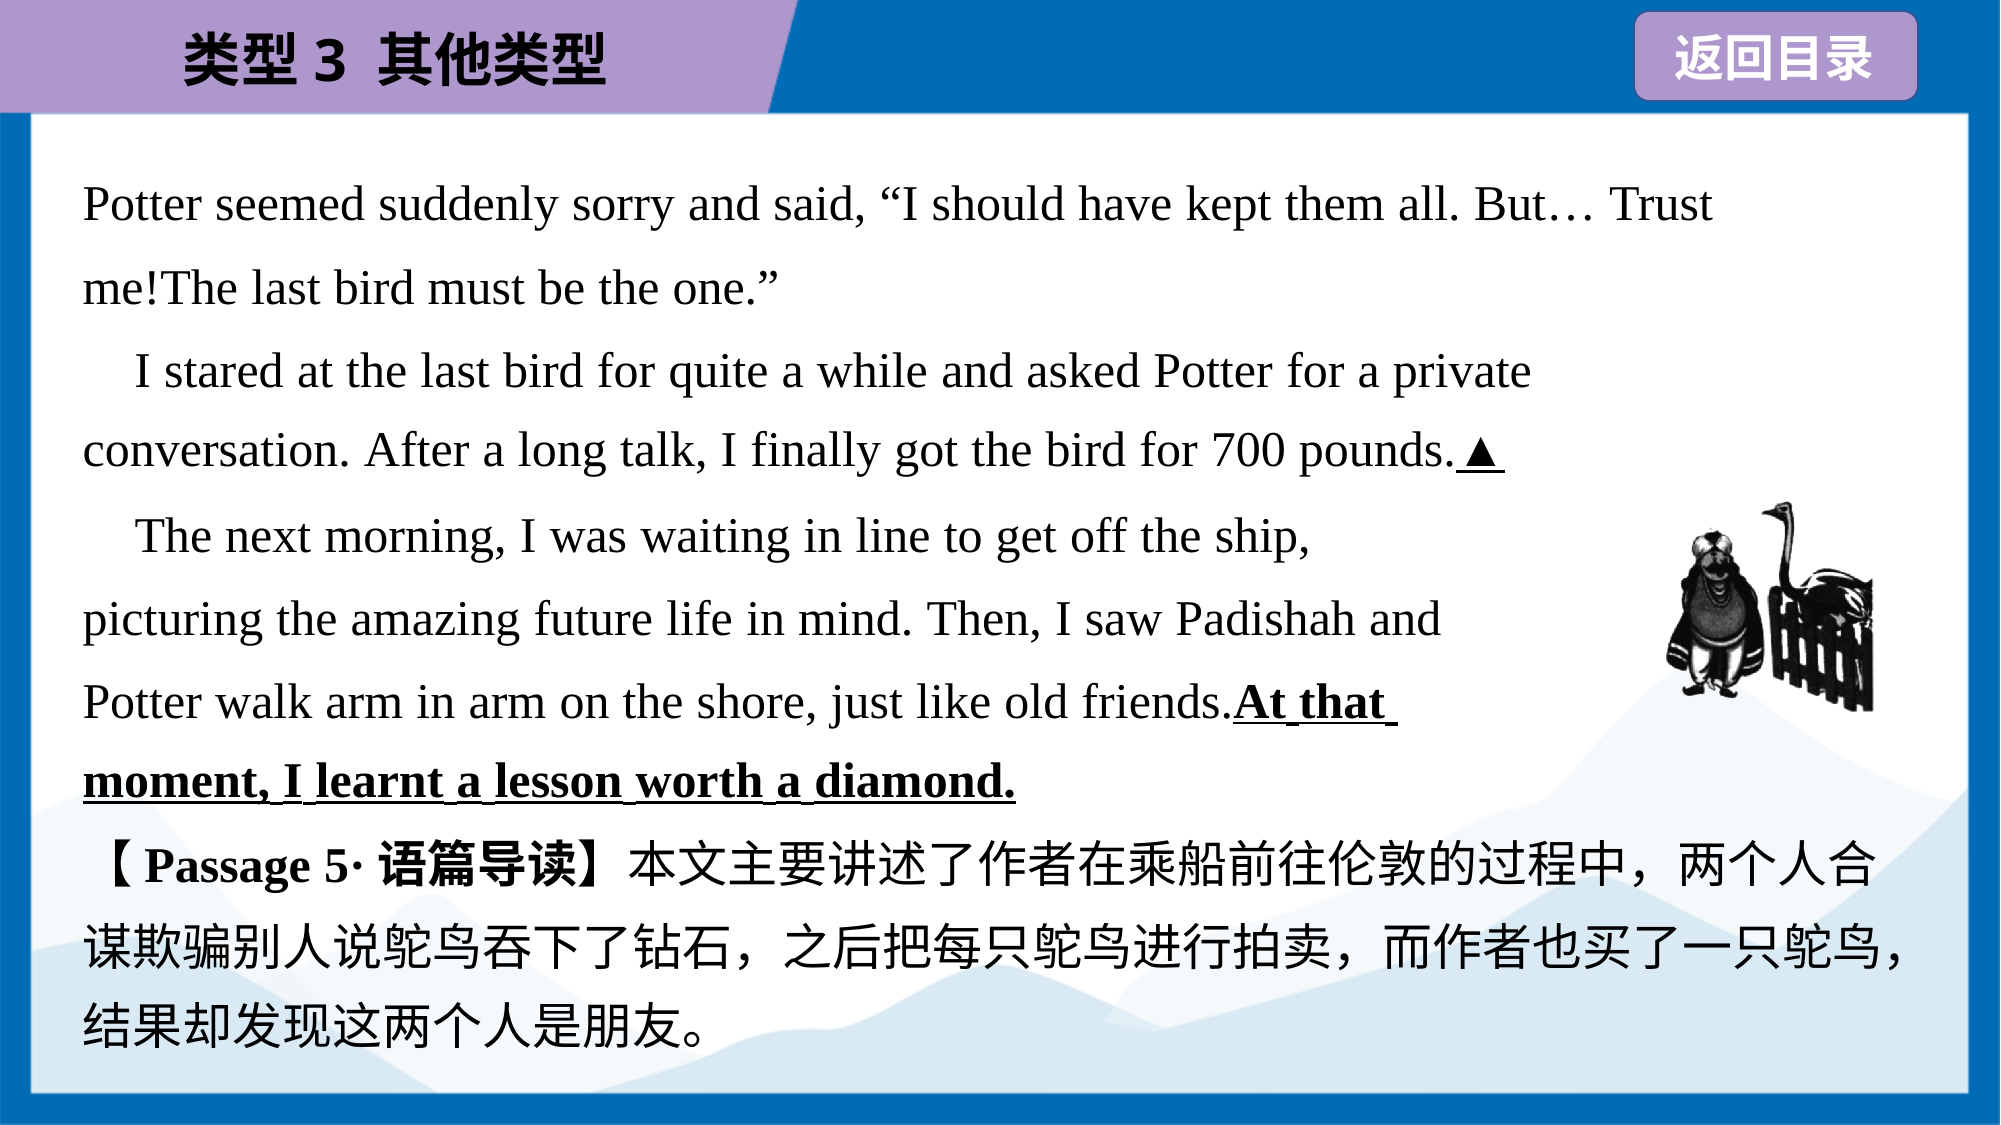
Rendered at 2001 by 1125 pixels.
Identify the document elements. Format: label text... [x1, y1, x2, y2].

text_box 【Passage 5·语篇导读】本文主要讲述了作者在乘船前往伦敦的过程中，两个人合 谋欺骗别人说鸵鸟吞下了钻石，之后把每只鸵鸟进行拍卖，而作者也买了一只鸵鸟， 结果却发现这两个人是朋友。 [82, 808, 1917, 1048]
text_box Potter seemed suddenly sorry and said, “I should have kept them all. But… Trust me!The last bird must be the one.” I stared at the last bird for quite a while and asked Potter for a private conversation. After a long talk, I finally got the bird for 700 pounds.▲ [82, 147, 1917, 470]
text_box The next morning, I was waiting in line to get off the ship, picturing the amazing future life in mind. Then, I saw Padishah and Potter walk arm in arm on the shore, just like old friends.At that moment, I learnt a lesson worth a diamond. [82, 478, 1676, 801]
picture [0, 0, 2000, 1125]
